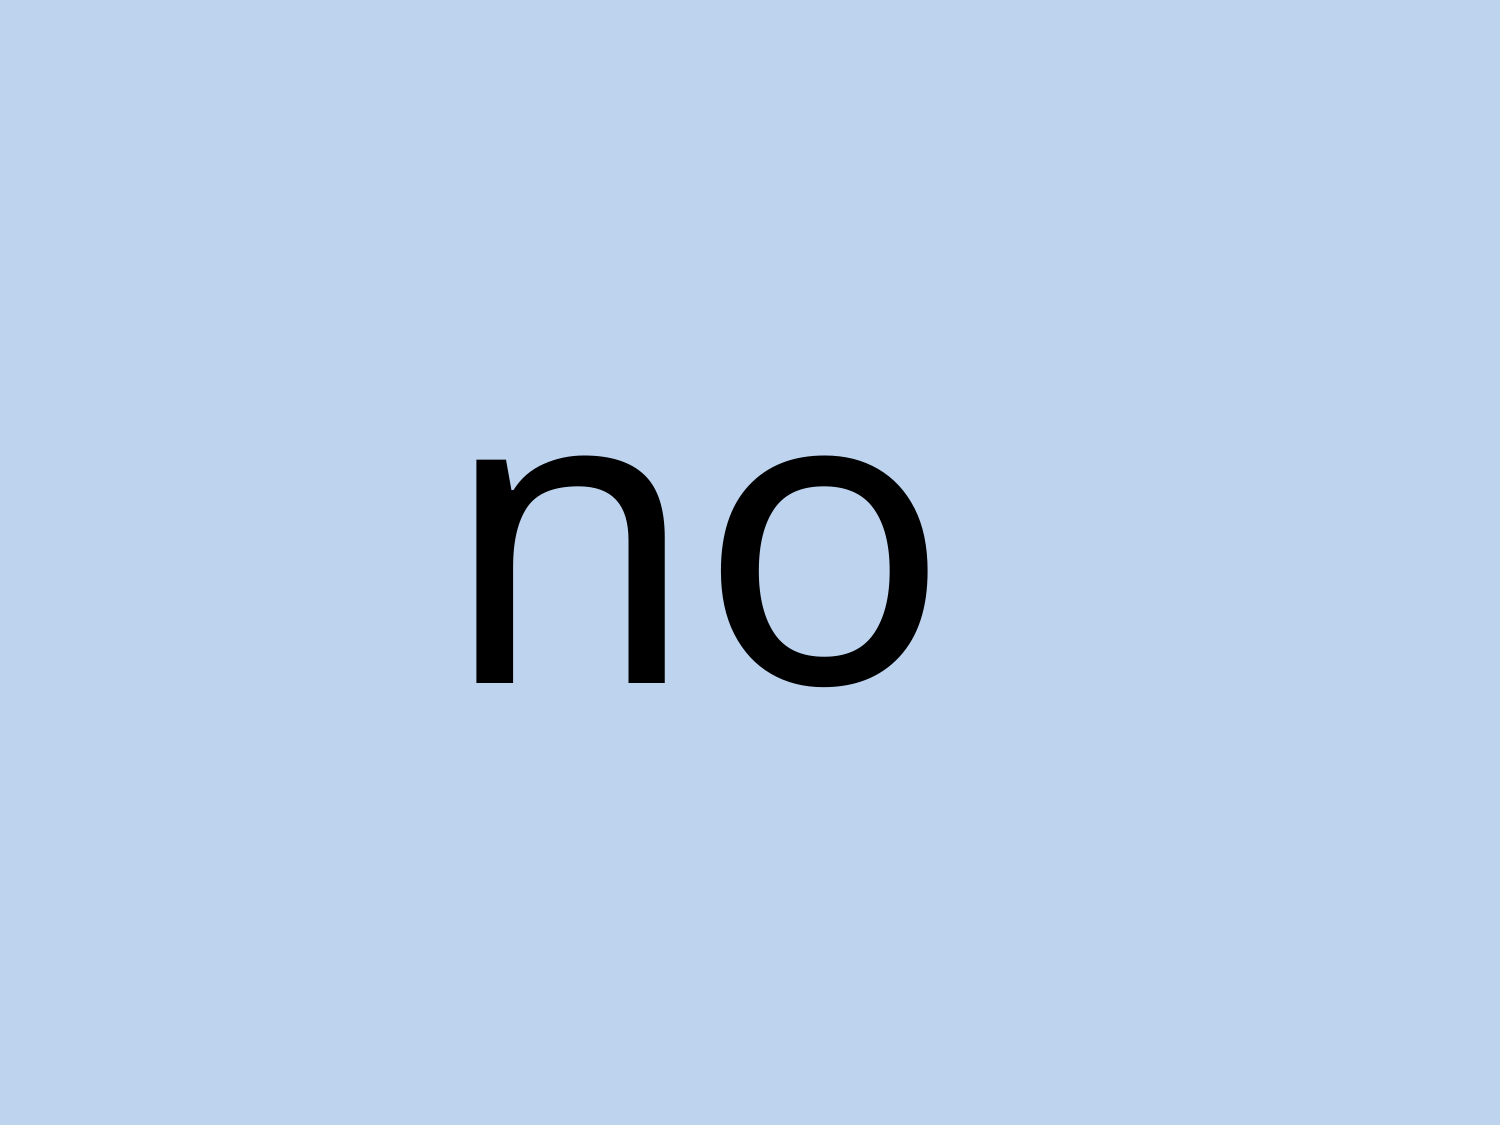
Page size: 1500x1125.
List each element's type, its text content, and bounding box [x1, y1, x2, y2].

text_box no [41, 259, 1459, 775]
